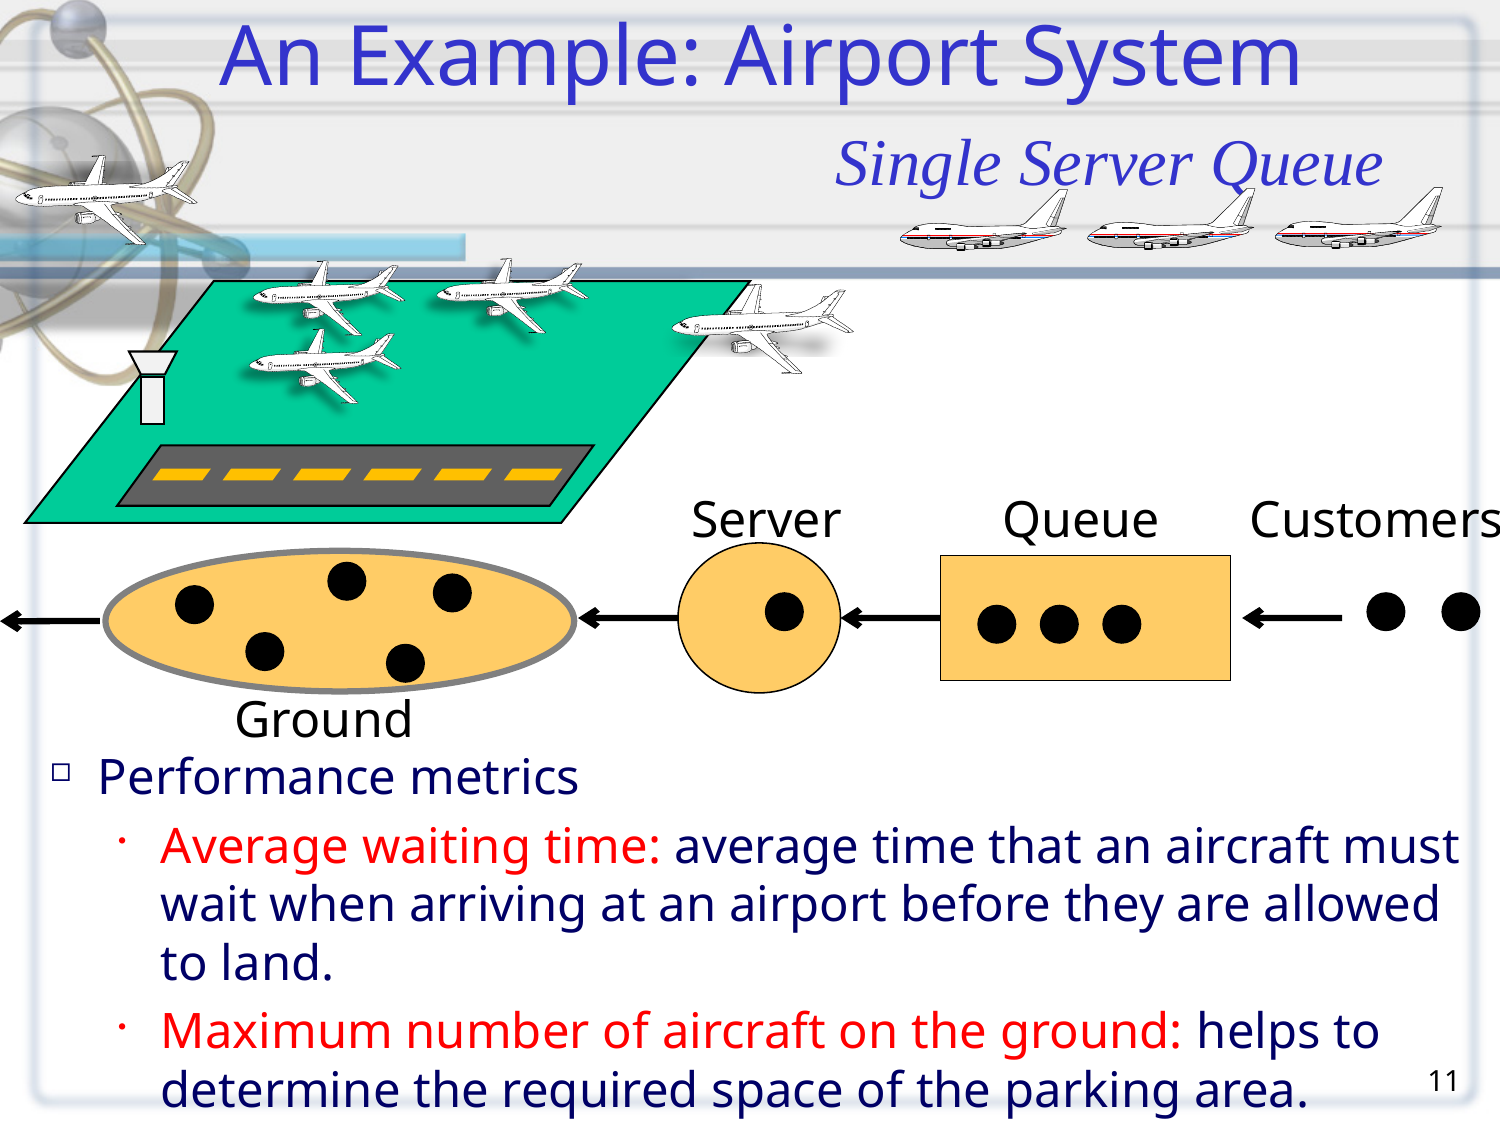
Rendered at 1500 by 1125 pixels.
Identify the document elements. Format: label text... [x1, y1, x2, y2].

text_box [128, 351, 178, 425]
text_box [1103, 605, 1141, 643]
text_box [292, 468, 352, 481]
text_box [978, 605, 1016, 643]
text_box [1442, 592, 1480, 631]
text_box [328, 562, 366, 601]
text_box Server [676, 480, 857, 556]
text_box [117, 445, 594, 506]
title An Example: Airport System Single Server Queue [37, 0, 1488, 211]
text_box [433, 468, 493, 481]
text_box [940, 555, 1231, 681]
text_box [363, 468, 422, 481]
text_box Customers [1234, 480, 1500, 556]
text_box [222, 468, 282, 481]
text_box [503, 468, 563, 481]
text_box [152, 468, 211, 481]
picture [0, 0, 1500, 1125]
text_box [386, 644, 425, 679]
slide_number 11 [1163, 1054, 1477, 1125]
text_box [840, 610, 941, 626]
text_box Queue [987, 480, 1175, 556]
text_box [678, 556, 841, 693]
text_box [1242, 610, 1343, 626]
text_box [24, 281, 673, 523]
text_box [175, 585, 214, 624]
text_box [105, 550, 575, 687]
text_box Ground [219, 679, 429, 755]
text_box [1367, 592, 1405, 631]
text_box [433, 574, 472, 612]
text_box [578, 610, 679, 626]
text_box [246, 632, 284, 671]
text_box [765, 592, 804, 631]
list Performance metrics Average waiting time: average time that an aircraft must wait when arriving at an airport before they are allowed to land. Maximum number of aircraft on the ground: helps to determine the required space of the parking area. [34, 738, 1477, 1125]
text_box [1040, 605, 1079, 643]
